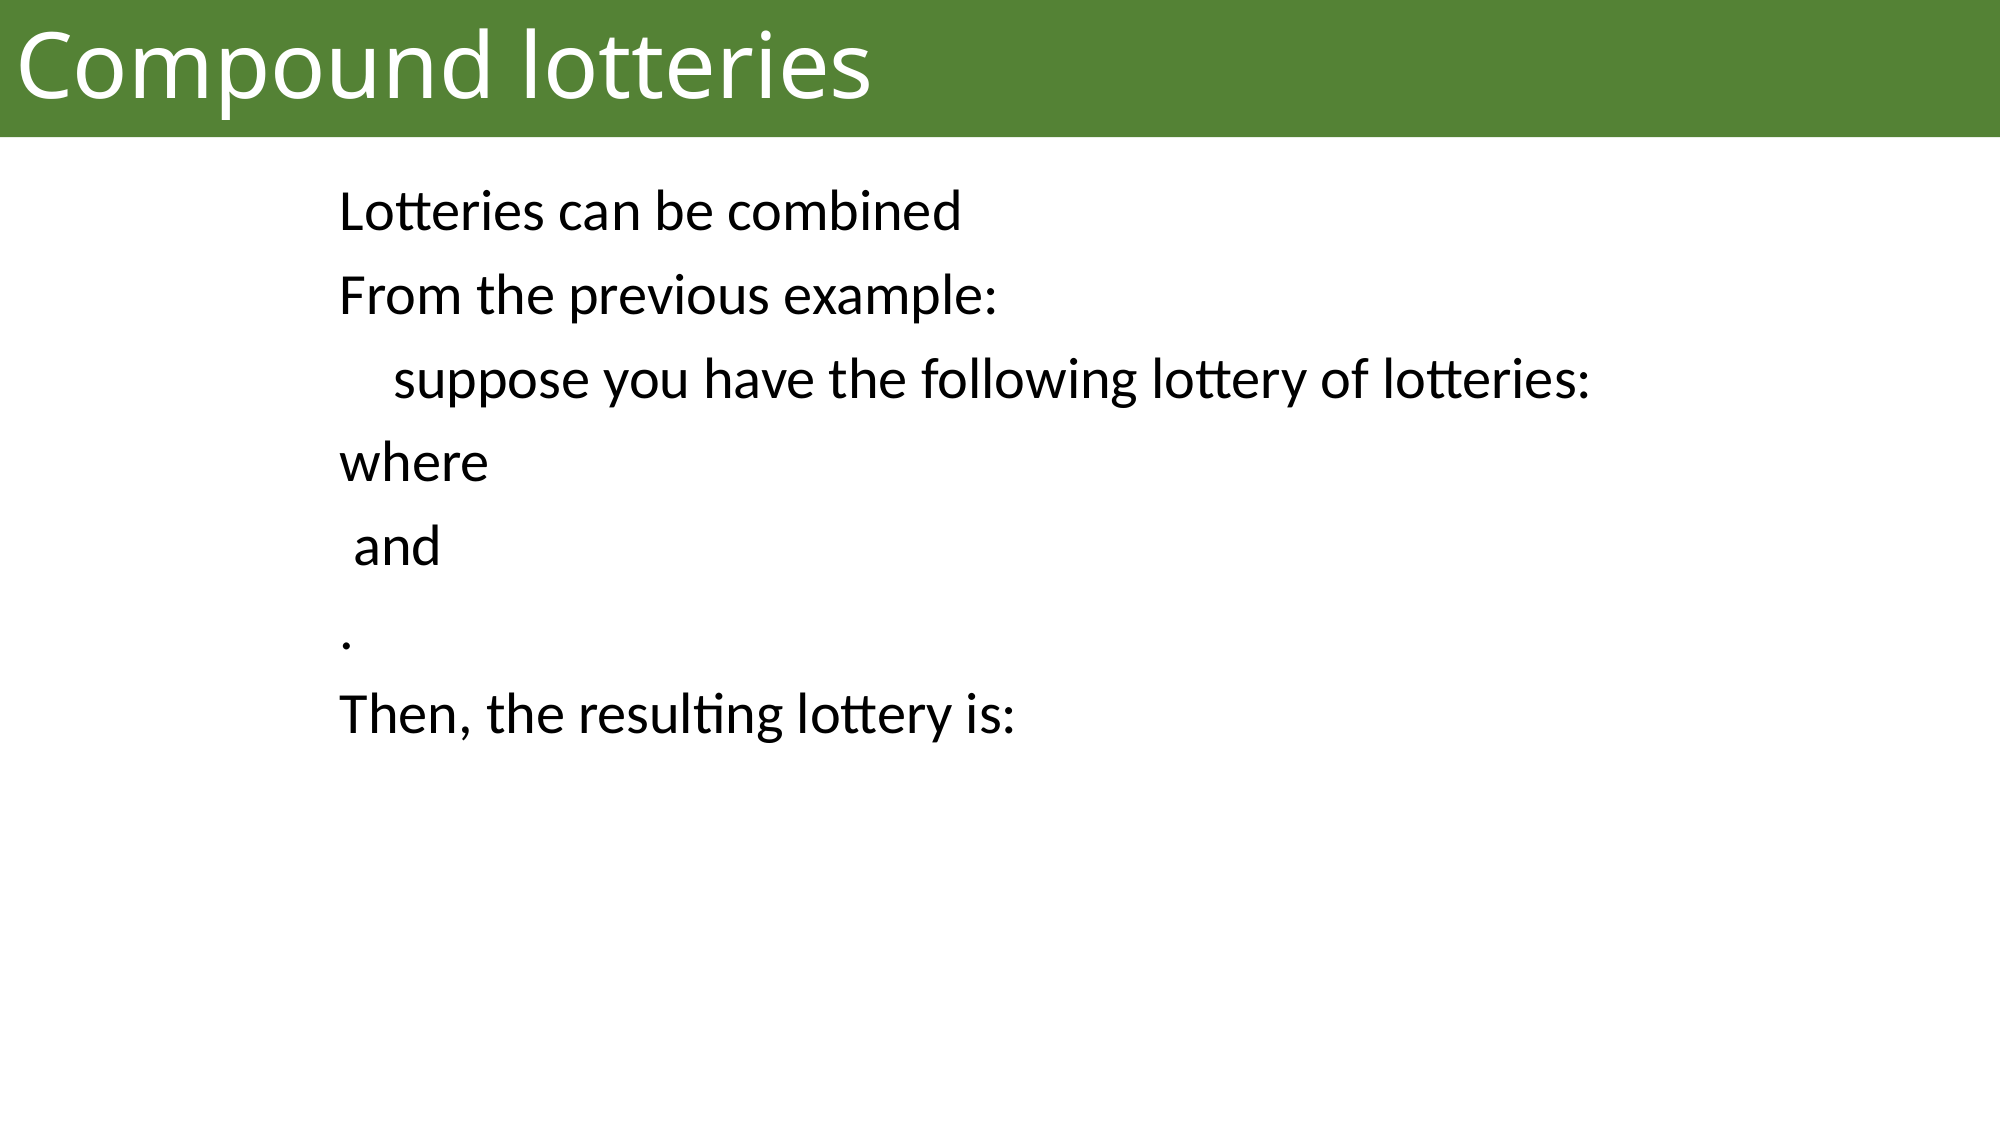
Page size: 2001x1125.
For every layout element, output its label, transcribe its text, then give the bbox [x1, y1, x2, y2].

title Compound lotteries [0, 0, 2000, 138]
